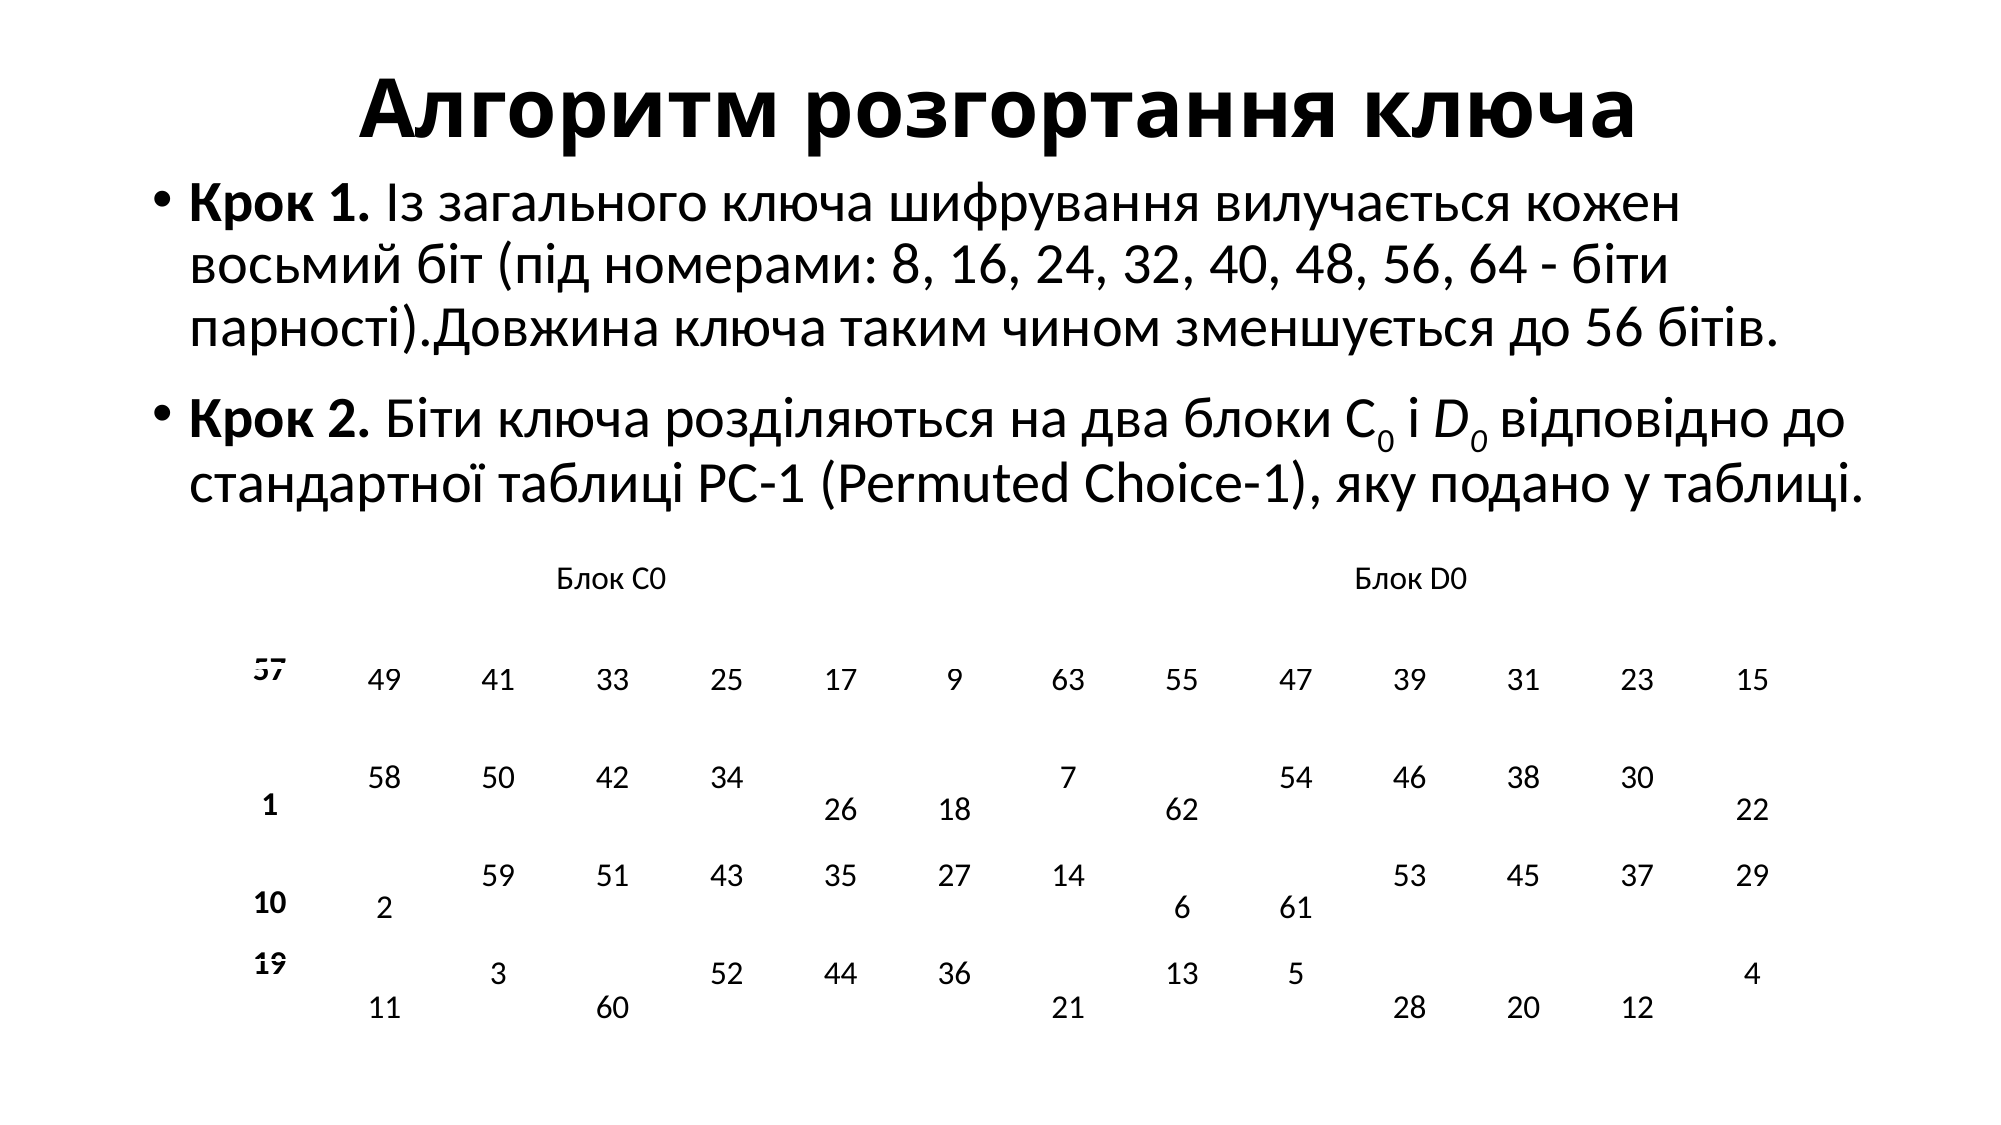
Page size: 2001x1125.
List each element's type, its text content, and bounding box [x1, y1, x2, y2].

table_cell 23 [1581, 669, 1693, 762]
table_cell 47 [1240, 669, 1352, 762]
table_header Блок D0 [1012, 566, 1810, 663]
table_cell 33 [556, 669, 669, 762]
table_cell 13 [1126, 961, 1238, 1060]
table_cell 54 [1240, 764, 1352, 860]
table_cell 11 [328, 961, 440, 1060]
table_cell 46 [1354, 764, 1466, 860]
table_cell 31 [1467, 669, 1579, 762]
table_cell 5 [1240, 961, 1352, 1060]
table_cell 59 [442, 862, 554, 959]
table_cell 43 [671, 862, 783, 959]
table_cell 1 [213, 764, 327, 860]
table_cell 28 [1354, 961, 1466, 1060]
table_cell 15 [1695, 669, 1810, 762]
table_cell 19 [213, 961, 327, 1060]
table_cell 36 [898, 961, 1010, 1060]
table_cell 34 [671, 764, 783, 860]
table_cell 58 [328, 764, 440, 860]
table_cell 55 [1126, 669, 1238, 762]
table_cell 57 [213, 669, 327, 762]
table_cell 51 [556, 862, 669, 959]
table_cell 17 [785, 669, 897, 762]
table_cell 63 [1012, 669, 1124, 762]
table_cell 60 [556, 961, 669, 1060]
table_cell 9 [898, 669, 1010, 762]
table_cell 27 [898, 862, 1010, 959]
table_cell 38 [1467, 764, 1579, 860]
table_cell 26 [785, 764, 897, 860]
table_cell 4 [1695, 961, 1810, 1060]
table_cell 30 [1581, 764, 1693, 860]
table_cell 35 [785, 862, 897, 959]
title Алгоритм розгортання ключа [137, 59, 1863, 163]
table_cell 42 [556, 764, 669, 860]
table_cell 49 [328, 669, 440, 762]
table_cell 53 [1354, 862, 1466, 959]
table_header Блок С0 [213, 566, 1010, 663]
table_cell 3 [442, 961, 554, 1060]
table_cell 22 [1695, 764, 1810, 860]
table_cell 52 [671, 961, 783, 1060]
table_cell 25 [671, 669, 783, 762]
table_cell 2 [328, 862, 440, 959]
table_cell 14 [1012, 862, 1124, 959]
table_cell 18 [898, 764, 1010, 860]
table_cell 61 [1240, 862, 1352, 959]
table_cell 37 [1581, 862, 1693, 959]
table_cell 12 [1581, 961, 1693, 1060]
table_cell 44 [785, 961, 897, 1060]
table_cell 62 [1126, 764, 1238, 860]
table_cell 50 [442, 764, 554, 860]
table_cell 20 [1467, 961, 1579, 1060]
table_cell 10 [213, 862, 327, 959]
table_cell 29 [1695, 862, 1810, 959]
table_cell 7 [1012, 764, 1124, 860]
table_cell 21 [1012, 961, 1124, 1060]
table_cell 45 [1467, 862, 1579, 959]
table_cell 39 [1354, 669, 1466, 762]
table_cell 41 [442, 669, 554, 762]
table_cell 6 [1126, 862, 1238, 959]
list Крок 1. Із загального ключа шифрування вилучається кожен восьмий біт (під номерами: 8, 16, 24, 32, 40, 48, 56, 64 - біти парності).Довжина ключа таким чином зменшується до 56 бітів. Крок 2. Біти ключа розділяються на два блоки С0 і D0 відповідно до стандартної таблиці РС-1 (Permuted Choice-1), яку подано у таблиці. [137, 163, 1904, 1086]
